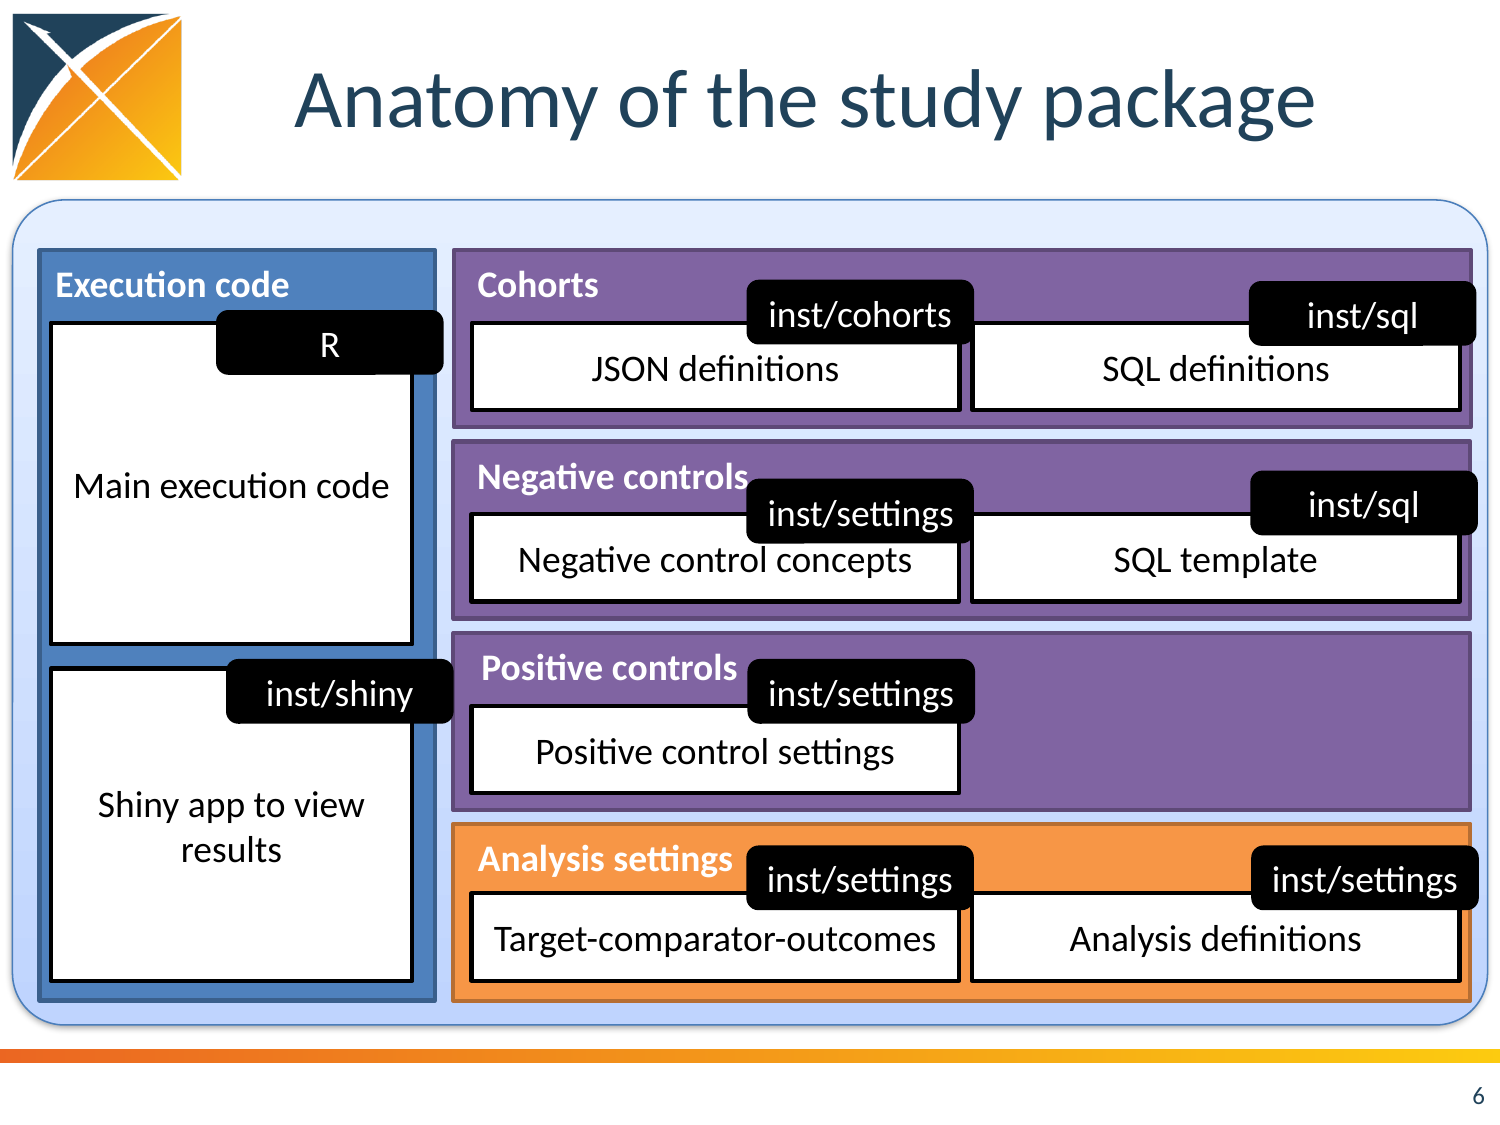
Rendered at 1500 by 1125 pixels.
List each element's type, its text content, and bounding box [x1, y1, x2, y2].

text_box Cohorts [462, 252, 614, 313]
text_box [451, 631, 1472, 812]
text_box [451, 822, 1472, 1003]
text_box Main execution code [49, 321, 414, 646]
text_box inst/settings [747, 658, 976, 724]
text_box Positive control settings [469, 704, 961, 795]
text_box SQL definitions [970, 321, 1462, 412]
slide_number 6 [1149, 1065, 1500, 1125]
text_box Analysis settings [463, 826, 749, 887]
text_box Shiny app to view results [49, 666, 414, 983]
text_box inst/settings [1251, 845, 1479, 911]
text_box Positive controls [466, 635, 753, 696]
text_box Execution code [40, 252, 306, 313]
text_box Analysis definitions [970, 891, 1462, 983]
text_box Negative controls [462, 444, 765, 505]
text_box JSON definitions [470, 321, 962, 412]
text_box inst/shiny [226, 658, 454, 724]
text_box [452, 248, 1473, 429]
picture [0, 0, 206, 200]
text_box [37, 248, 437, 1003]
title Anatomy of the study package [187, 24, 1425, 163]
text_box inst/sql [1248, 281, 1477, 346]
text_box Negative control concepts [469, 512, 961, 604]
text_box R [216, 310, 444, 375]
text_box inst/settings [746, 845, 974, 911]
text_box inst/sql [1250, 470, 1478, 536]
text_box inst/settings [746, 478, 974, 544]
text_box [11, 199, 1489, 1026]
text_box SQL template [970, 512, 1462, 604]
text_box inst/cohorts [746, 279, 975, 345]
text_box [451, 439, 1472, 621]
text_box Target-comparator-outcomes [469, 891, 961, 983]
